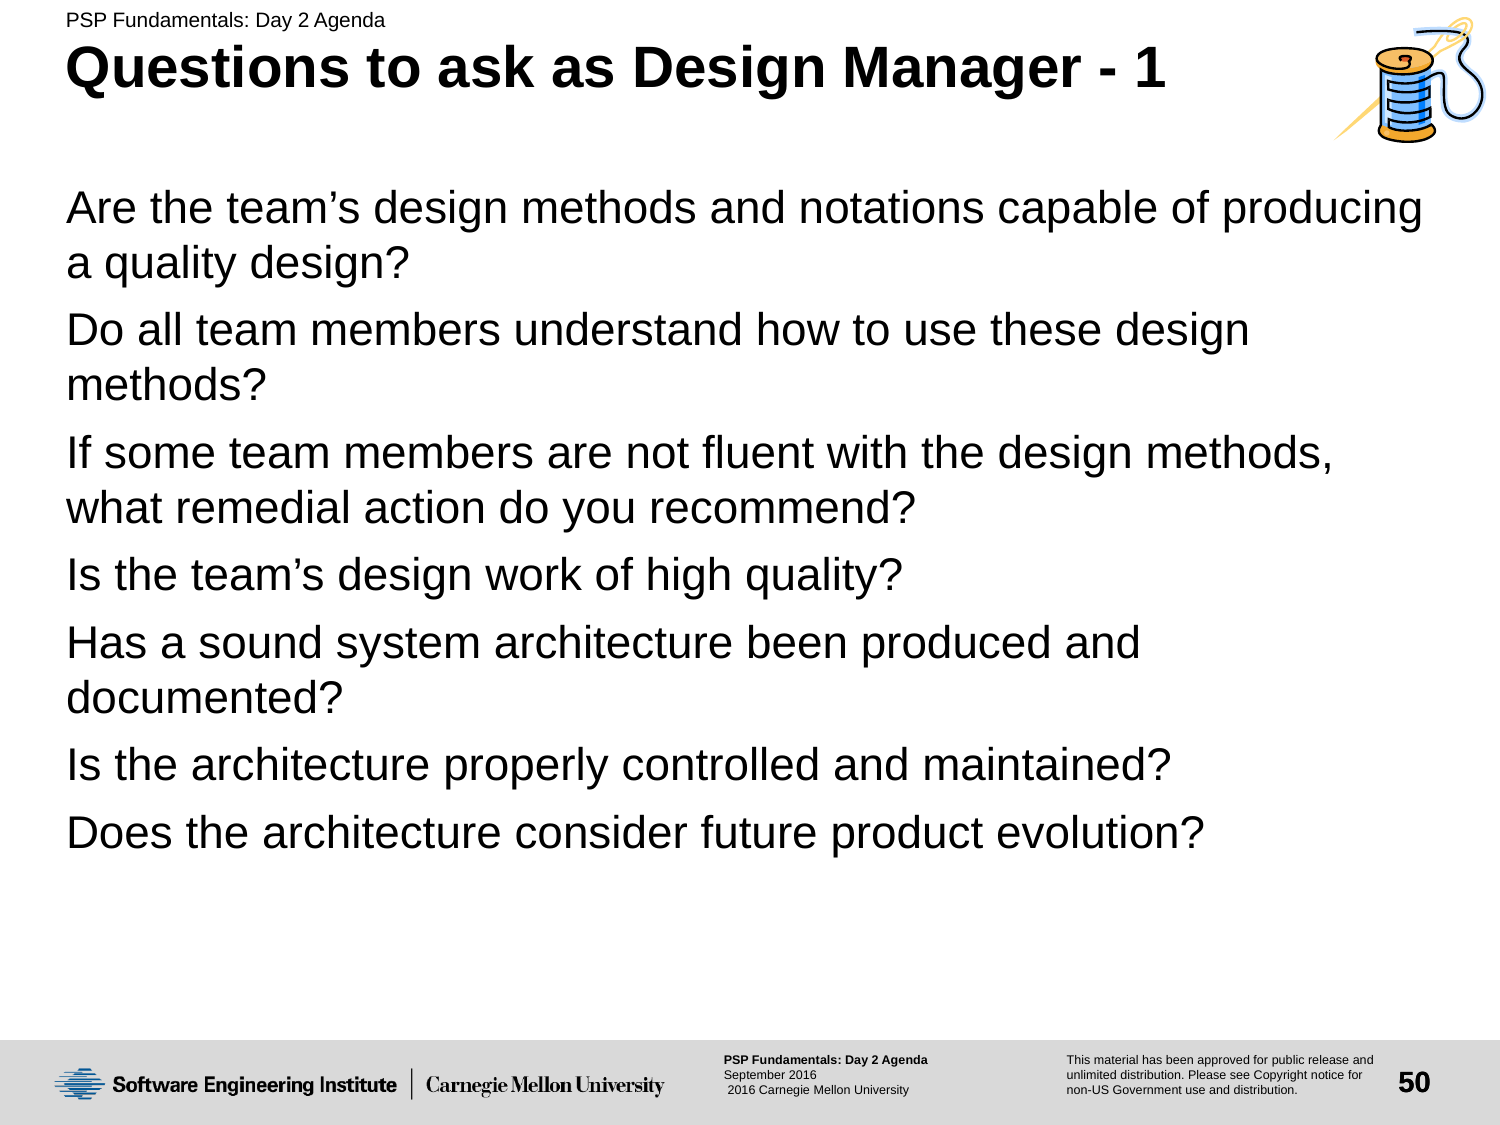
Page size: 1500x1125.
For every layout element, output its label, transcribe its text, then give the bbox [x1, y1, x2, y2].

title Questions to ask as Design Manager - 1 [65, 37, 1430, 148]
picture [46, 1061, 673, 1104]
list Are the team’s design methods and notations capable of producing a quality design? Do all team members understand how to use these design methods? If some team members are not fluent with the design methods, what remedial action do you recommend? Is the team’s design work of high quality? Has a sound system architecture been produced and documented? Is the architecture properly controlled and maintained? Does the architecture consider future product evolution? [65, 177, 1431, 1000]
picture [1333, 16, 1487, 143]
